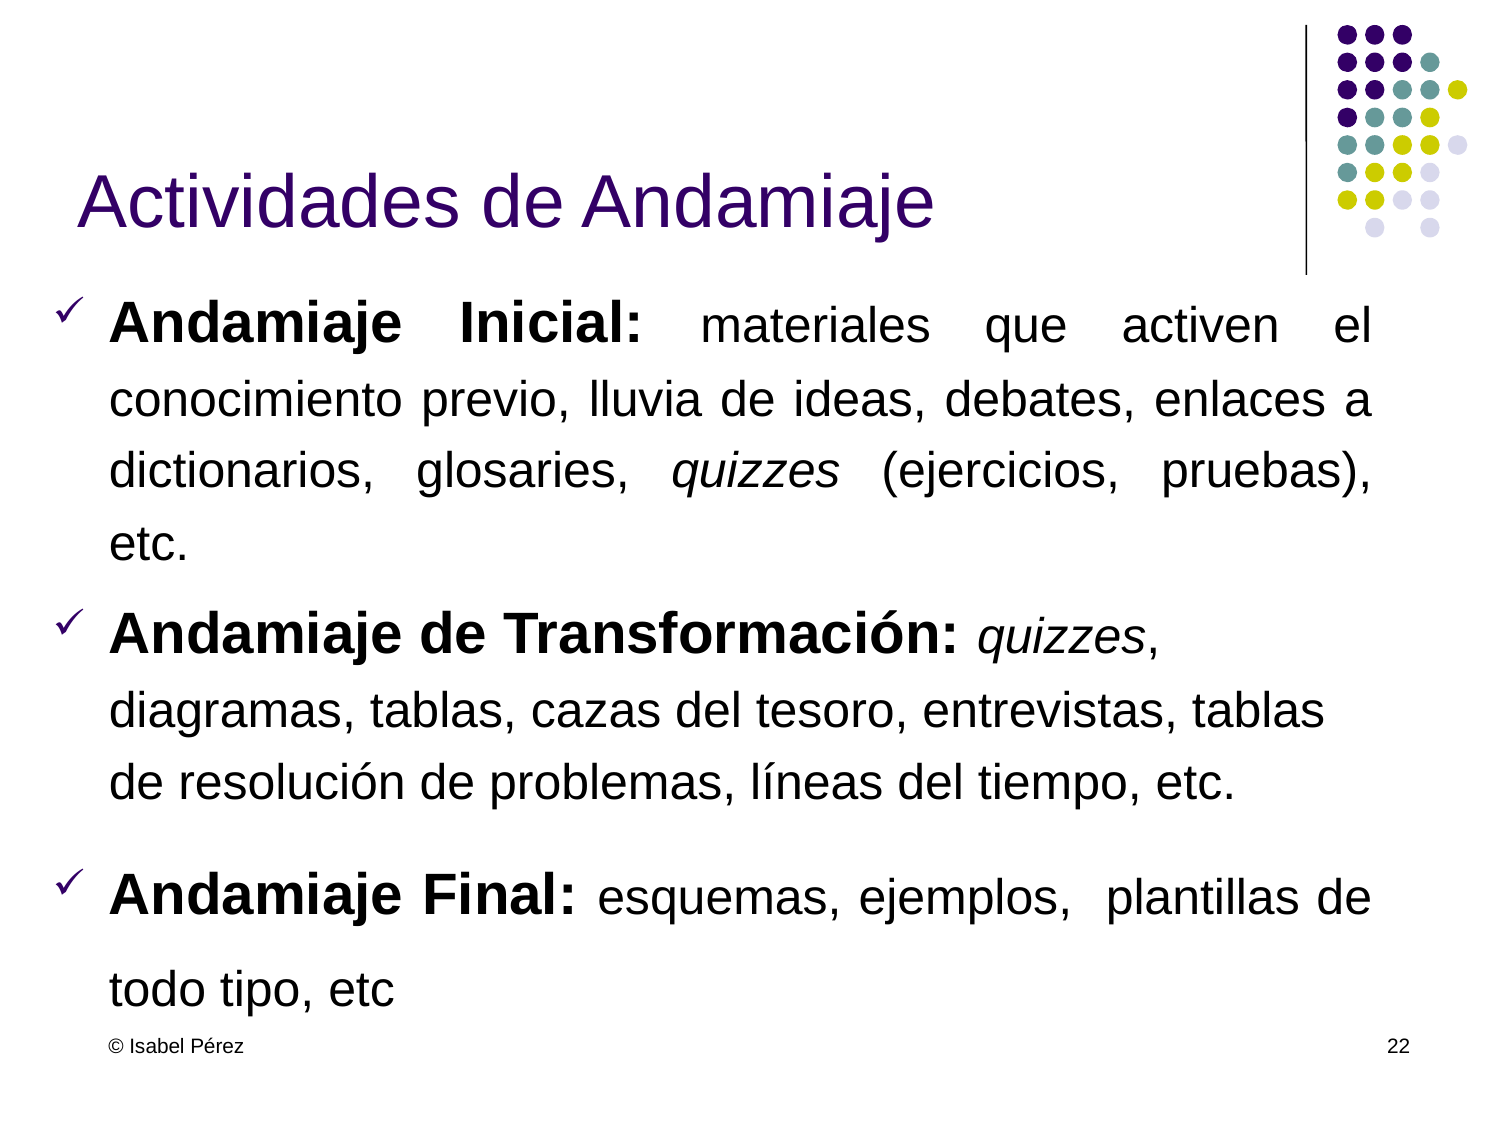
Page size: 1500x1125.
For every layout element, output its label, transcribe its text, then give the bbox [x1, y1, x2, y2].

list Andamiaje Inicial: materiales que activen el conocimiento previo, lluvia de ideas, debates, enlaces a dictionarios, glosaries, quizzes (ejercicios, pruebas), etc. Andamiaje de Transformación: quizzes, diagramas, tablas, cazas del tesoro, entrevistas, tablas de resolución de problemas, líneas del tiempo, etc. Andamiaje Final: esquemas, ejemplos, plantillas de todo tipo, etc [37, 262, 1388, 1101]
slide_number 22 [1388, 1024, 1426, 1101]
title Actividades de Andamiaje [62, 37, 1301, 251]
